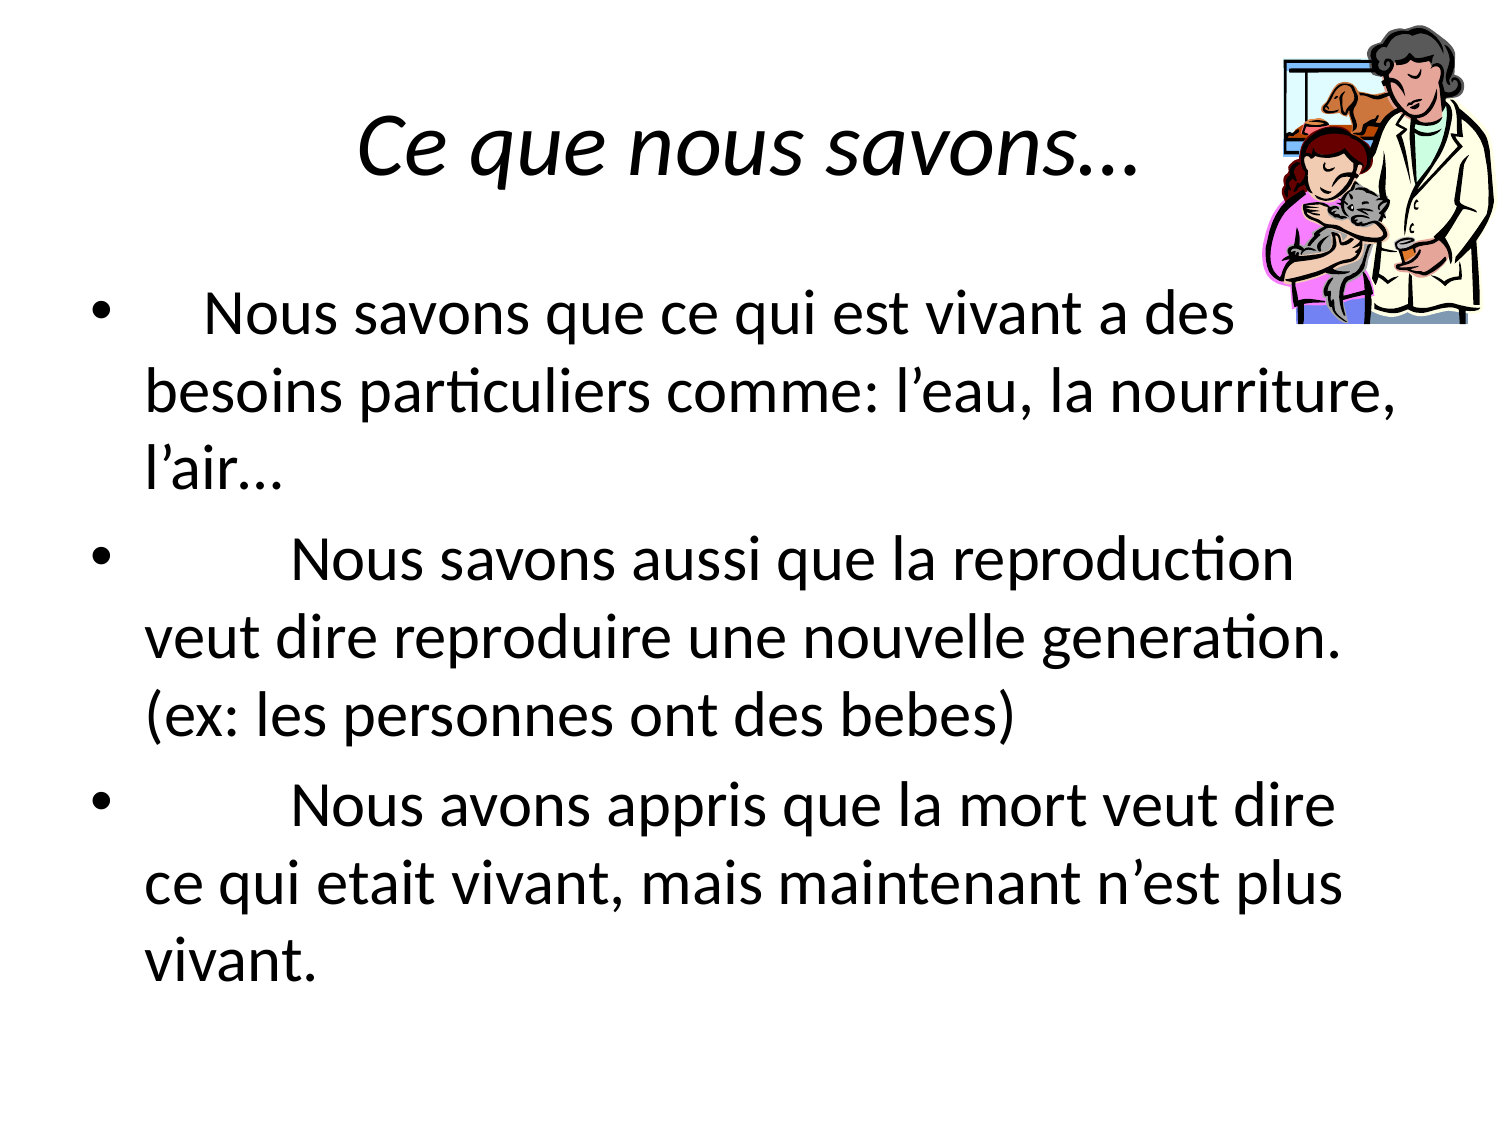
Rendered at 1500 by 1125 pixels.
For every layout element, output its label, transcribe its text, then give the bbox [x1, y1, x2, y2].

picture [1261, 24, 1500, 325]
title Ce que nous savons… [75, 45, 1256, 233]
list Nous savons que ce qui est vivant a des besoins particuliers comme: l’eau, la nourriture, l’air… Nous savons aussi que la reproduction veut dire reproduire une nouvelle generation. (ex: les personnes ont des bebes) Nous avons appris que la mort veut dire ce qui etait vivant, mais maintenant n’est plus vivant. [75, 262, 1425, 1005]
